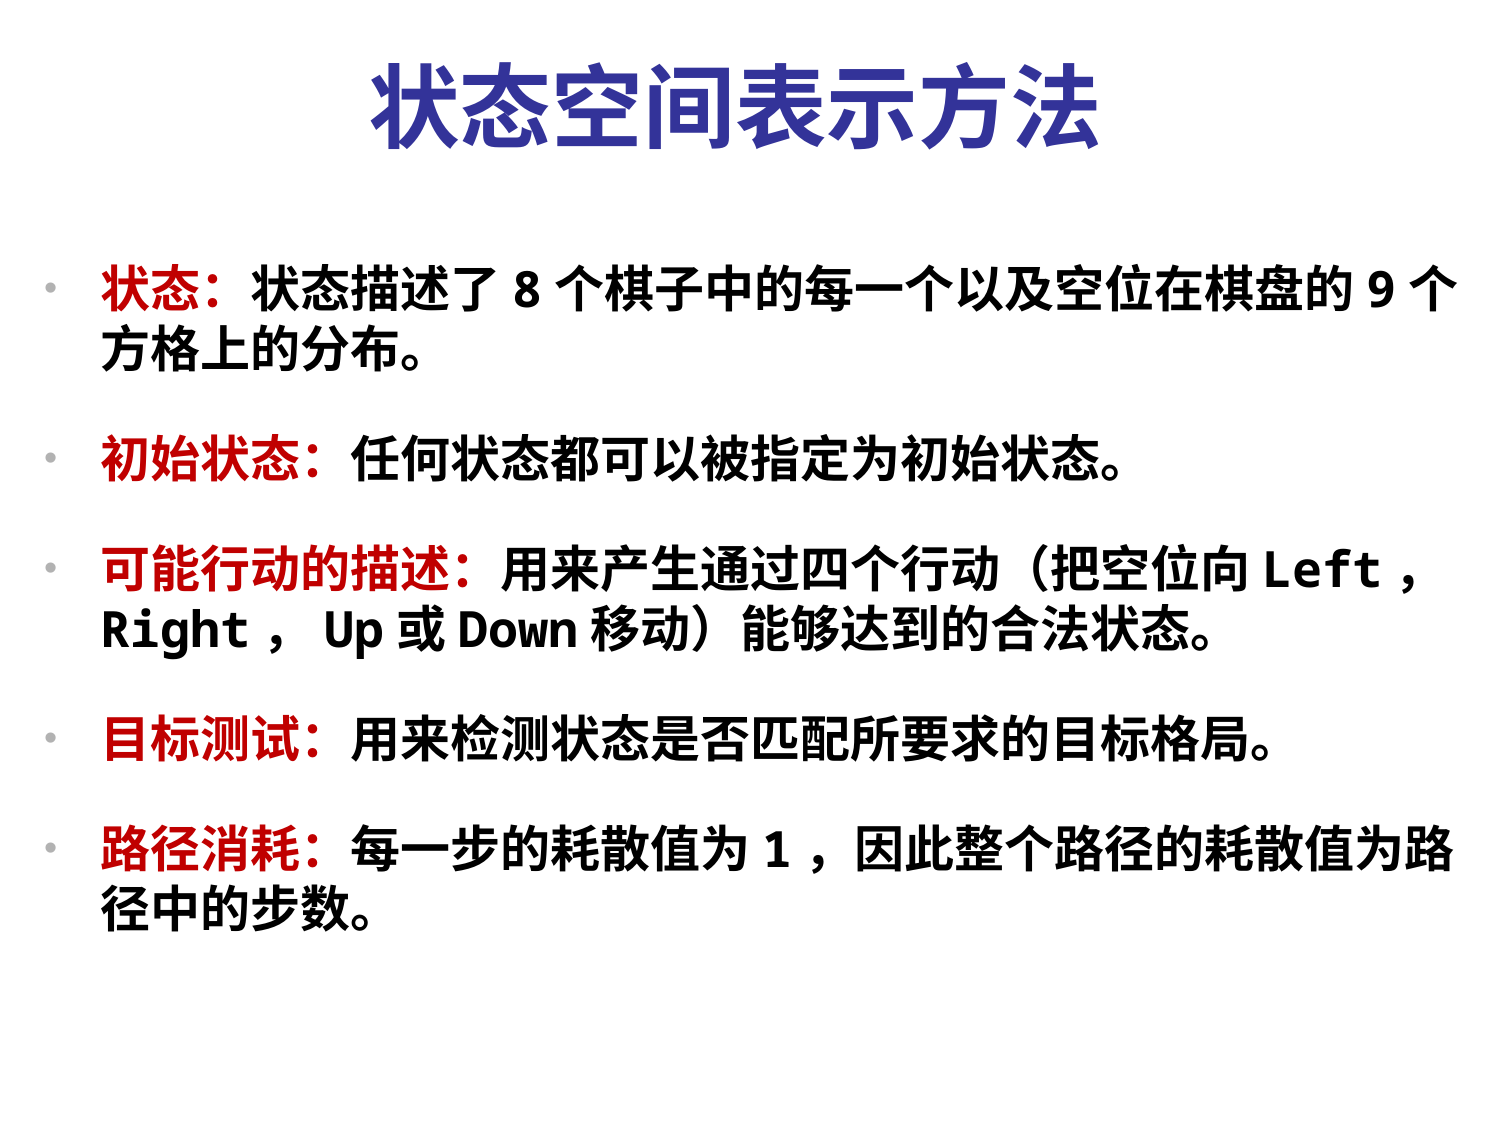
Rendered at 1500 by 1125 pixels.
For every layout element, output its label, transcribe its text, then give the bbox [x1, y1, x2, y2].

text_box 状态：状态描述了8个棋子中的每一个以及空位在棋盘的9个方格上的分布。 初始状态：任何状态都可以被指定为初始状态。 可能行动的描述：用来产生通过四个行动（把空位向Left，Right，Up或Down移动）能够达到的合法状态。 目标测试：用来检测状态是否匹配所要求的目标格局。 路径消耗：每一步的耗散值为1，因此整个路径的耗散值为路径中的步数。 [29, 250, 1477, 946]
text_box 状态空间表示方法 [94, 42, 1376, 168]
